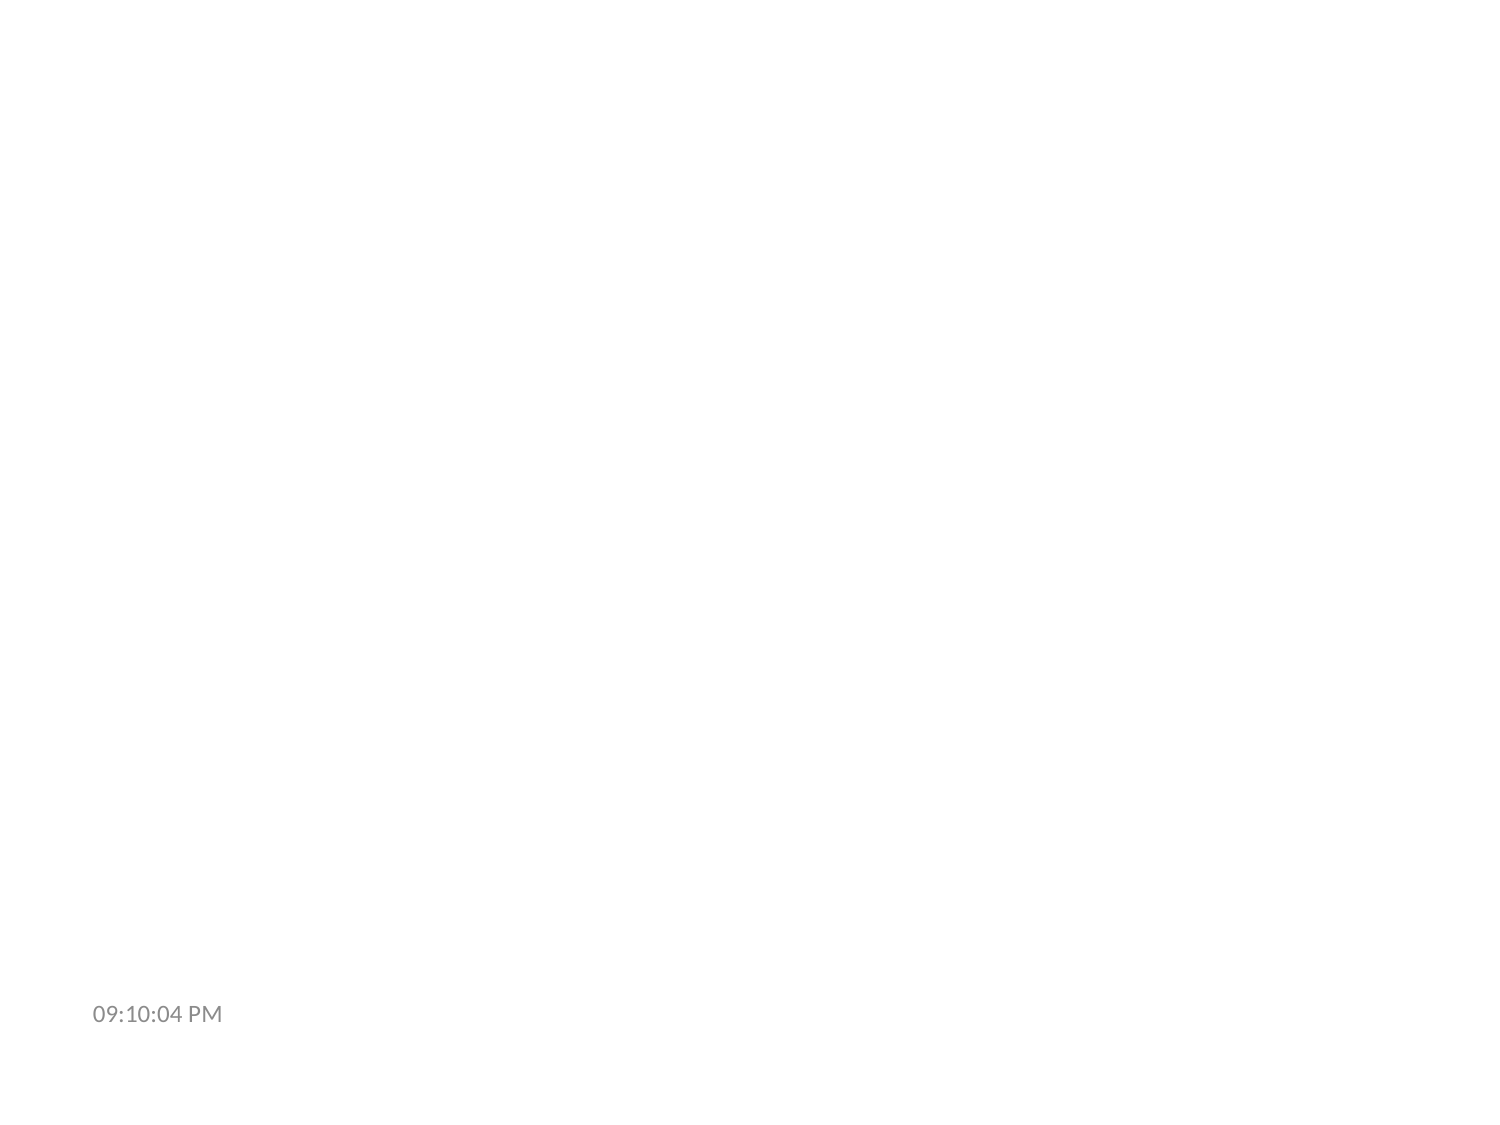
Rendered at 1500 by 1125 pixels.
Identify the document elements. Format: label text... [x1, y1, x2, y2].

text_box 3:35:09 PM [77, 982, 428, 1043]
